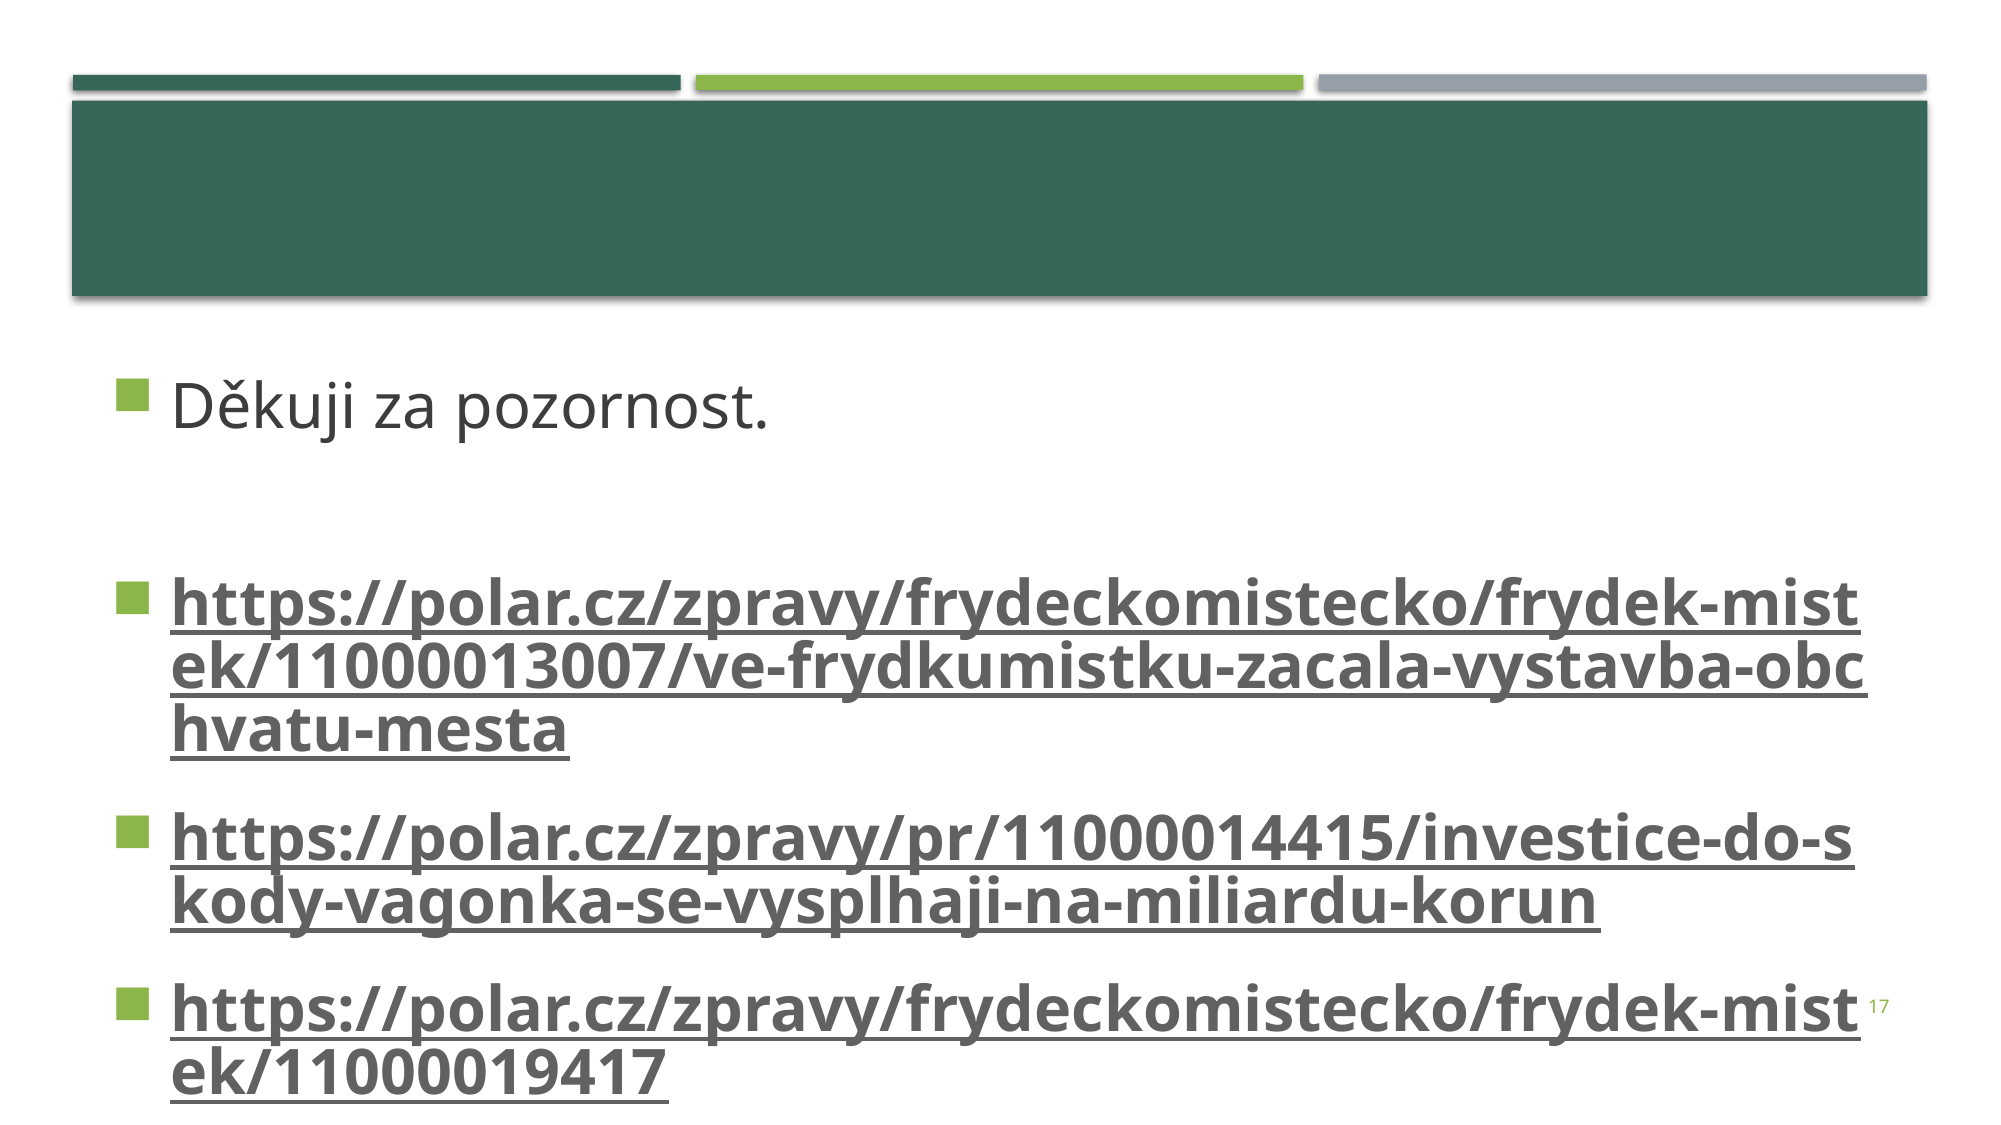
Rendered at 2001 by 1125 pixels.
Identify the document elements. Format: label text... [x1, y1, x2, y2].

list Děkuji za pozornost. https://polar.cz/zpravy/frydeckomistecko/frydek-mistek/11000013007/ve-frydkumistku-zacala-vystavba-obchvatu-mesta https://polar.cz/zpravy/pr/11000014415/investice-do-skody-vagonka-se-vysplhaji-na-miliardu-korun https://polar.cz/zpravy/frydeckomistecko/frydek-mistek/11000019417/frydekmistek-tridi-svozy-bioodpadu-a-jedlych-tuku-ze-sidlist-pokracuji-i-letos [95, 357, 1905, 962]
slide_number 17 [1732, 977, 1905, 1037]
